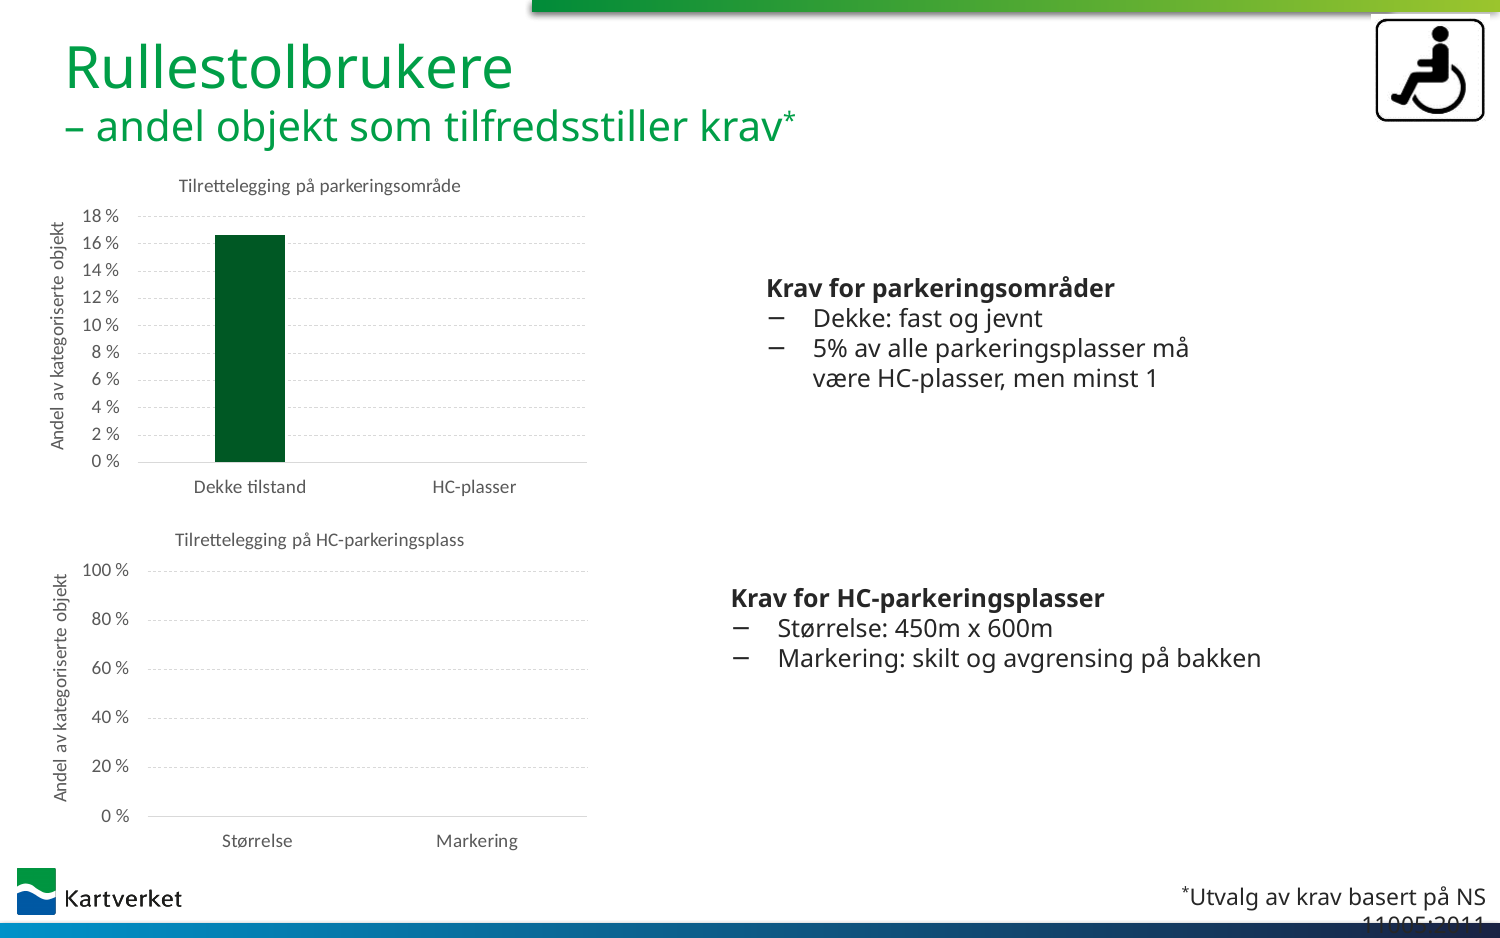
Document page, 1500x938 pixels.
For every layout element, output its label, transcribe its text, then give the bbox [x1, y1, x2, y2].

text_box *Utvalg av krav basert på NS 11005:2011 [1068, 873, 1500, 938]
picture [41, 166, 598, 505]
text_box Rullestolbrukere – andel objekt som tilfredsstiller krav* [49, 23, 1431, 158]
text_box Krav for HC-parkeringsplasser Størrelse: 450m x 600m Markering: skilt og avgrensing på bakken [715, 574, 1278, 680]
picture [41, 520, 598, 859]
picture [1371, 13, 1491, 127]
text_box Krav for parkeringsområder Dekke: fast og jevnt 5% av alle parkeringsplasser må være HC-plasser, men minst 1 [751, 264, 1232, 400]
